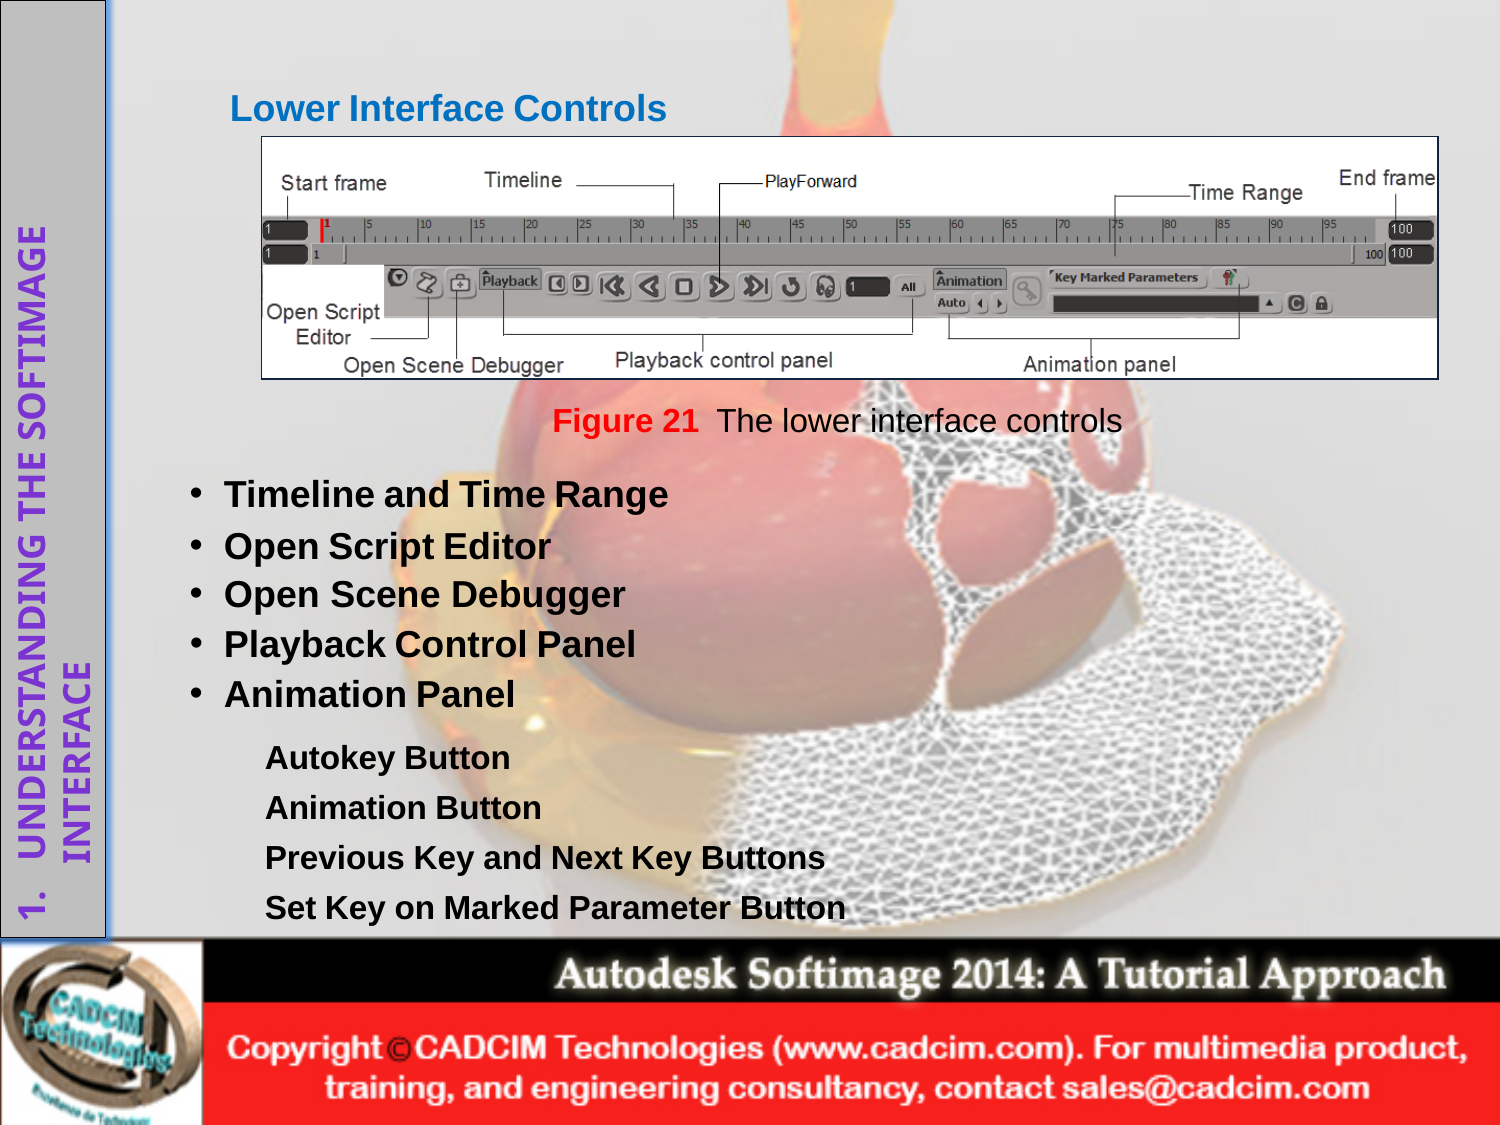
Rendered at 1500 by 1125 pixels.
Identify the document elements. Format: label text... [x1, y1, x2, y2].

text_box Previous Key and Next Key Buttons [249, 824, 875, 874]
text_box Set Key on Marked Parameter Button [249, 874, 950, 935]
text_box Autokey Button [249, 724, 600, 774]
text_box Animation Button [249, 774, 600, 824]
text_box Animation Panel [174, 662, 563, 723]
text_box Open Script Editor [174, 514, 613, 562]
picture [0, 0, 1500, 1125]
text_box Figure 21 The lower interface controls [537, 388, 1188, 448]
text_box Open Scene Debugger [174, 562, 925, 623]
text_box Playback Control Panel [174, 612, 675, 673]
text_box Lower Interface Controls [215, 76, 683, 137]
text_box Timeline and Time Range [174, 462, 688, 523]
